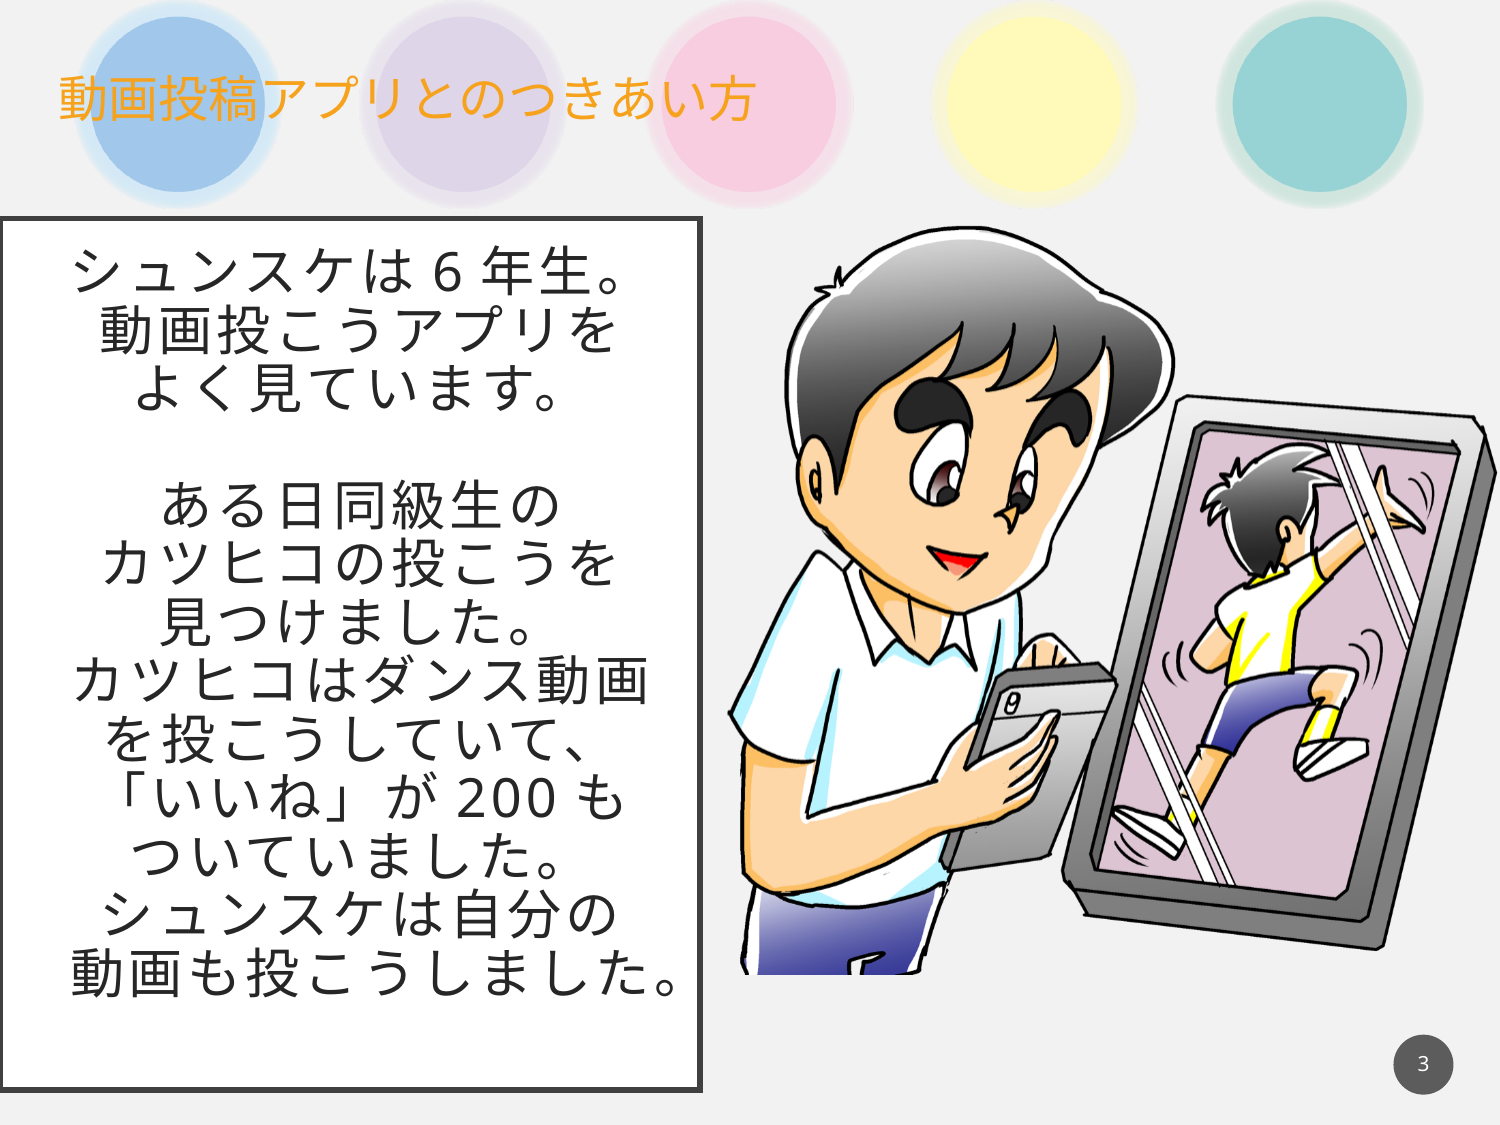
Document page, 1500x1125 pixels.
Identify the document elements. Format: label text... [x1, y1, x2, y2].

slide_number 3 [1393, 1034, 1454, 1095]
picture [73, 0, 1500, 975]
title シュンスケは6年生。 動画投こうアプリを よく見ています。 ある日同級生の カツヒコの投こうを 見つけました。 カツヒコはダンス動画を投こうしていて、 「いいね」が200も ついていました。 シュンスケは自分の 動画も投こうしました。 [0, 216, 703, 1093]
